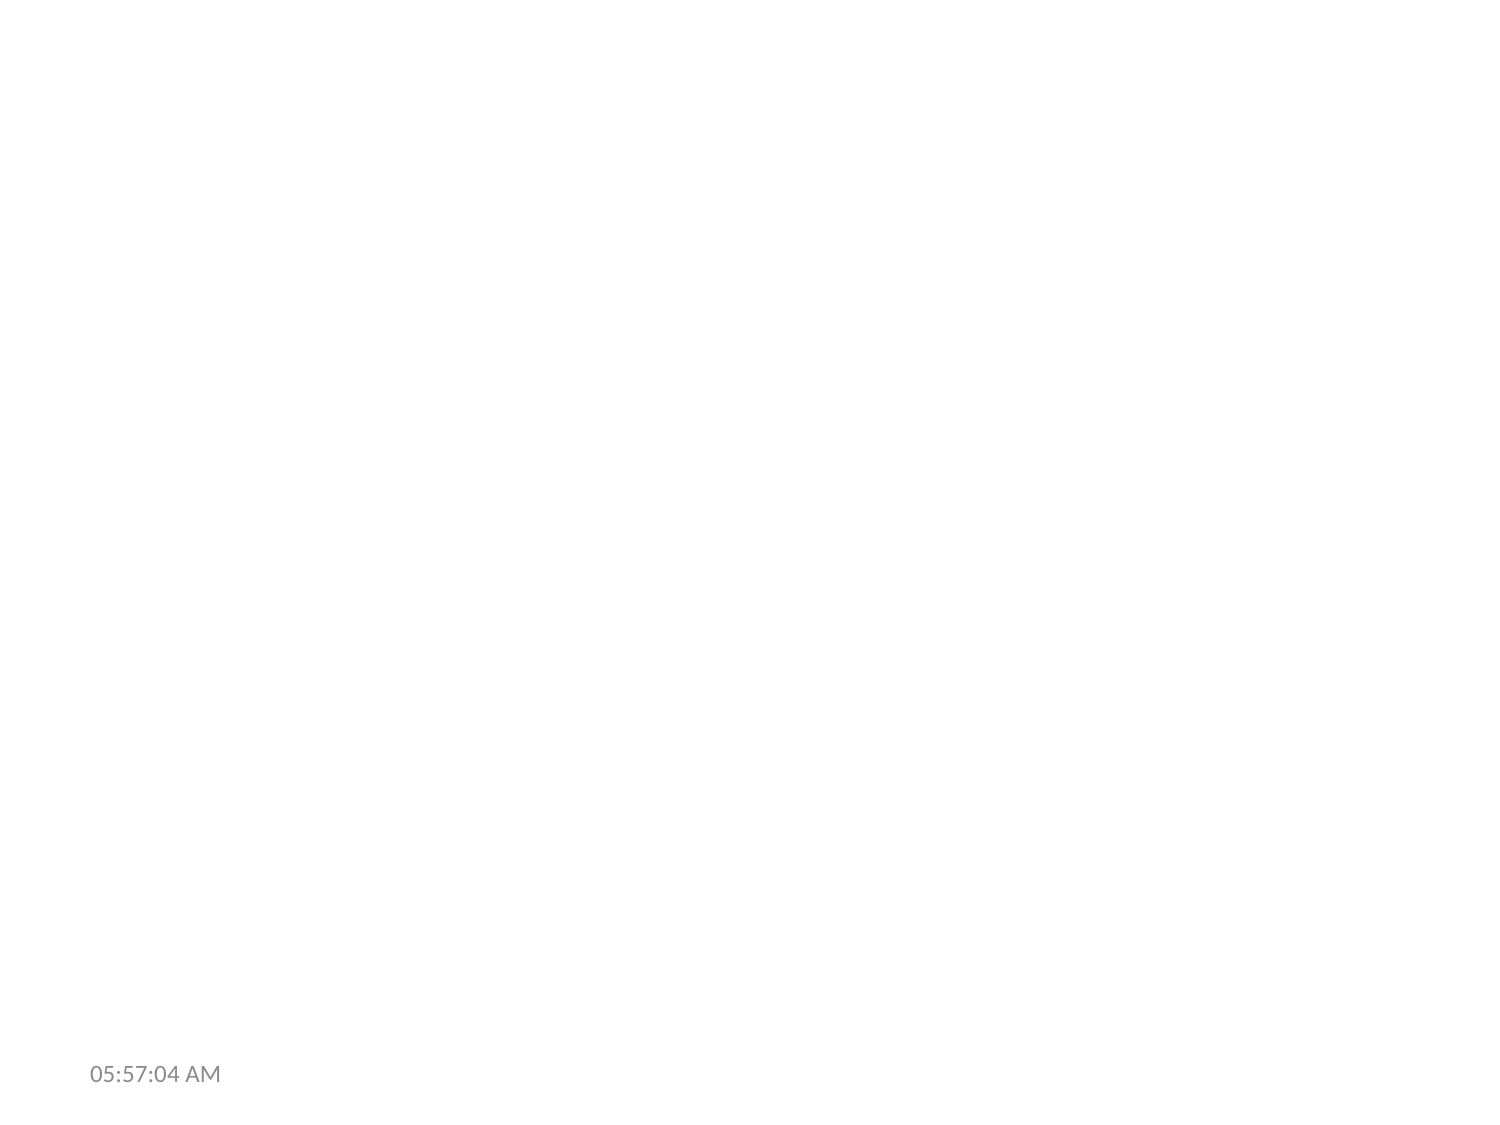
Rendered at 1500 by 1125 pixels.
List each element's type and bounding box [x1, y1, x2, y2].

slide_number [75, 1042, 425, 1103]
